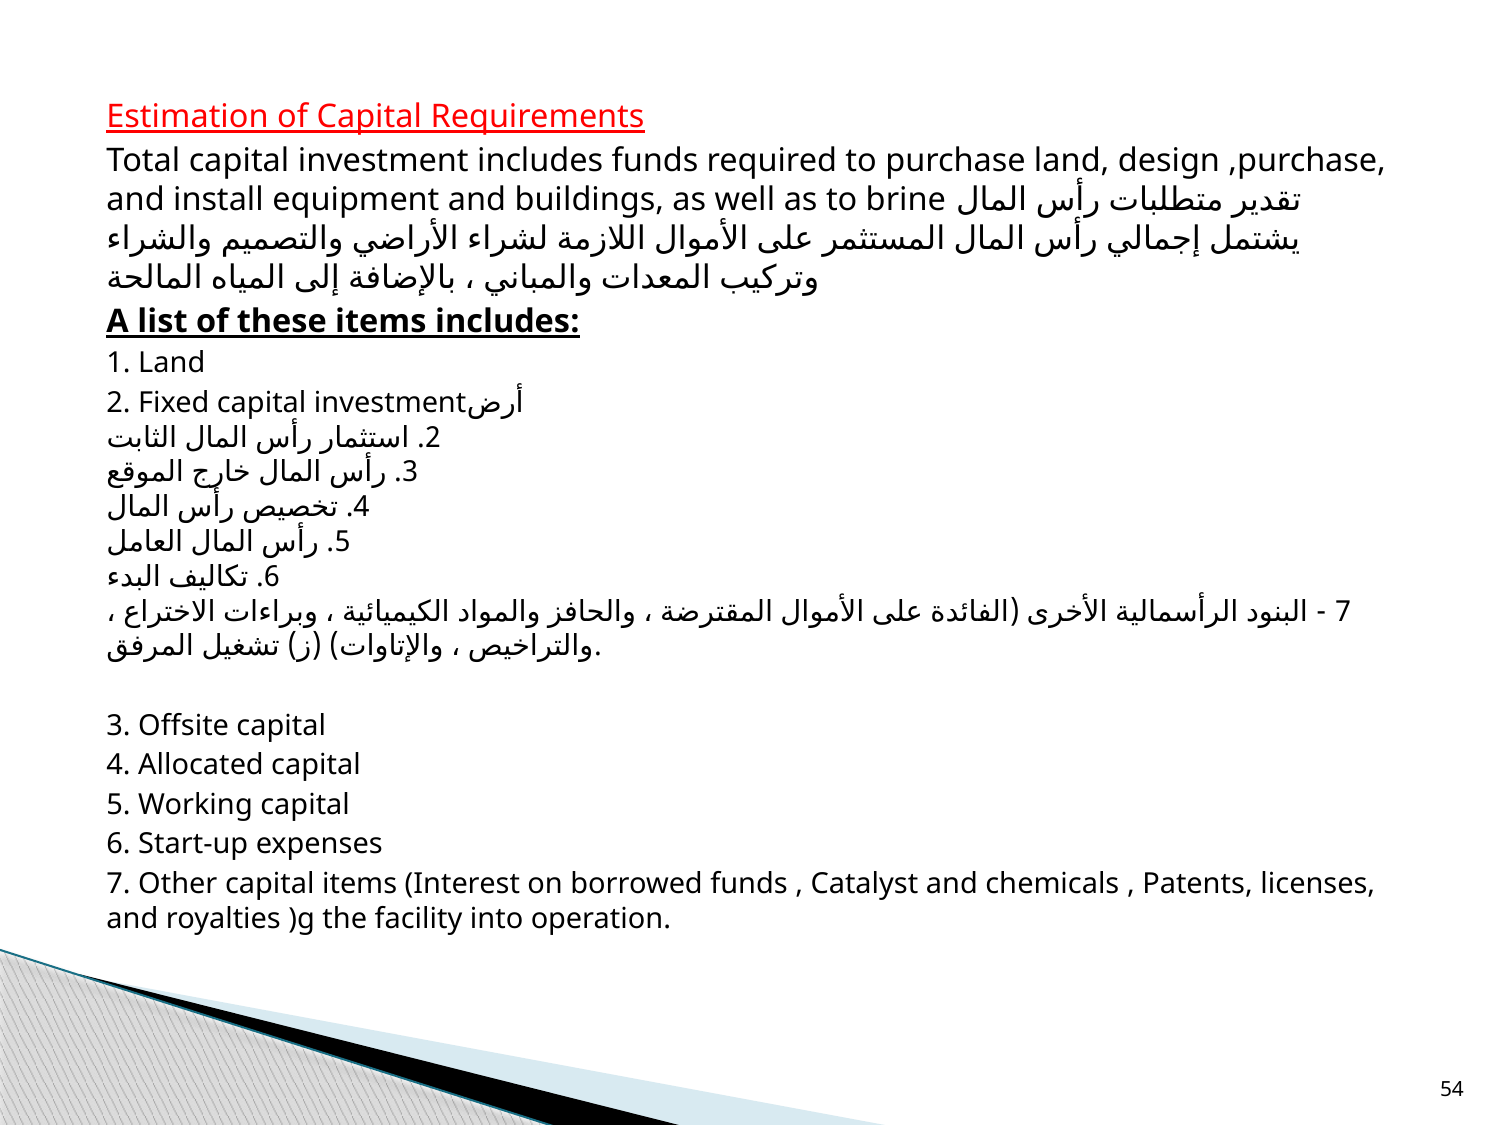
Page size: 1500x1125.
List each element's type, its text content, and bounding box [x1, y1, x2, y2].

list Estimation of Capital Requirements Total capital investment includes funds required to purchase land, design ,purchase, and install equipment and buildings, as well as to brine تقدير متطلبات رأس المال يشتمل إجمالي رأس المال المستثمر على الأموال اللازمة لشراء الأراضي والتصميم والشراء وتركيب المعدات والمباني ، بالإضافة إلى المياه المالحة A list of these items includes: 1. Land 2. Fixed capital investmentأرض 2. استثمار رأس المال الثابت 3. رأس المال خارج الموقع 4. تخصيص رأس المال 5. رأس المال العامل 6. تكاليف البدء 7 - البنود الرأسمالية الأخرى (الفائدة على الأموال المقترضة ، والحافز والمواد الكيميائية ، وبراءات الاختراع ، والتراخيص ، والإتاوات) (ز) تشغيل المرفق. 3. Offsite capital 4. Allocated capital 5. Working capital 6. Start-up expenses 7. Other capital items (Interest on borrowed funds , Catalyst and chemicals , Patents, licenses, and royalties )g the facility into operation. [75, 87, 1425, 986]
slide_number 54 [1418, 1051, 1479, 1112]
